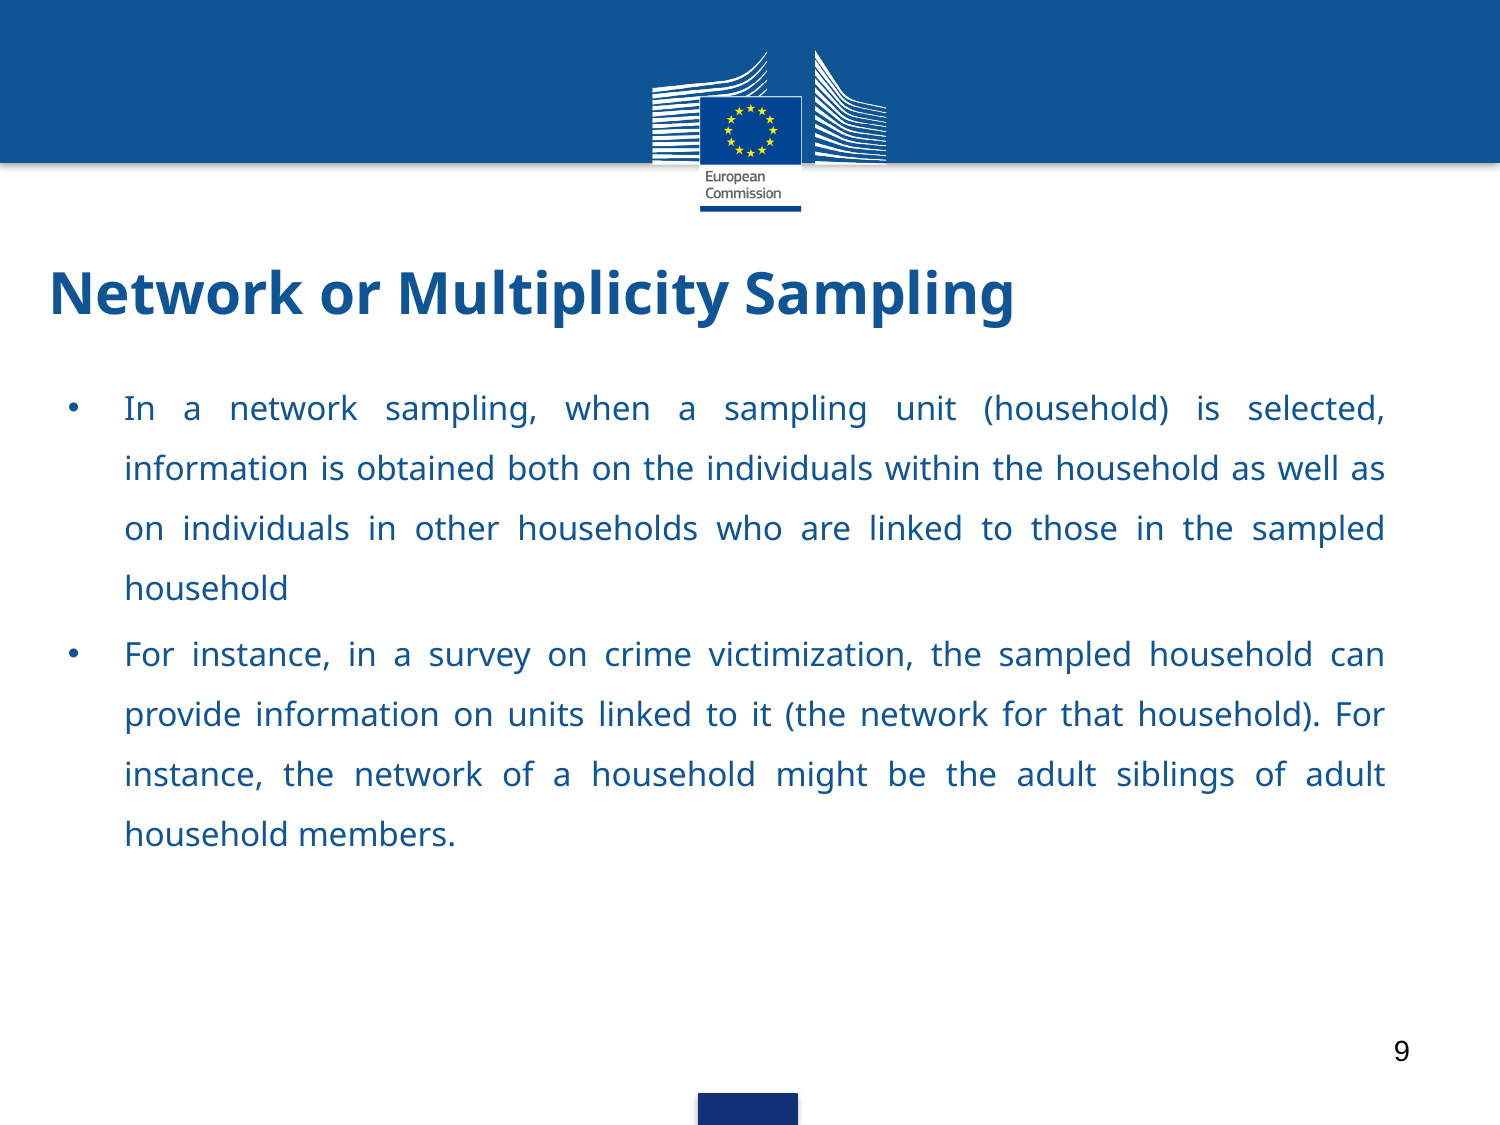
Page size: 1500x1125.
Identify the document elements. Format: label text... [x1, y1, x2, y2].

list In a network sampling, when a sampling unit (household) is selected, information is obtained both on the individuals within the household as well as on individuals in other households who are linked to those in the sampled household For instance, in a survey on crime victimization, the sampled household can provide information on units linked to it (the network for that household). For instance, the network of a household might be the adult siblings of adult household members. [52, 359, 1403, 1047]
slide_number 9 [1074, 1024, 1426, 1103]
title Network or Multiplicity Sampling [33, 213, 1384, 368]
